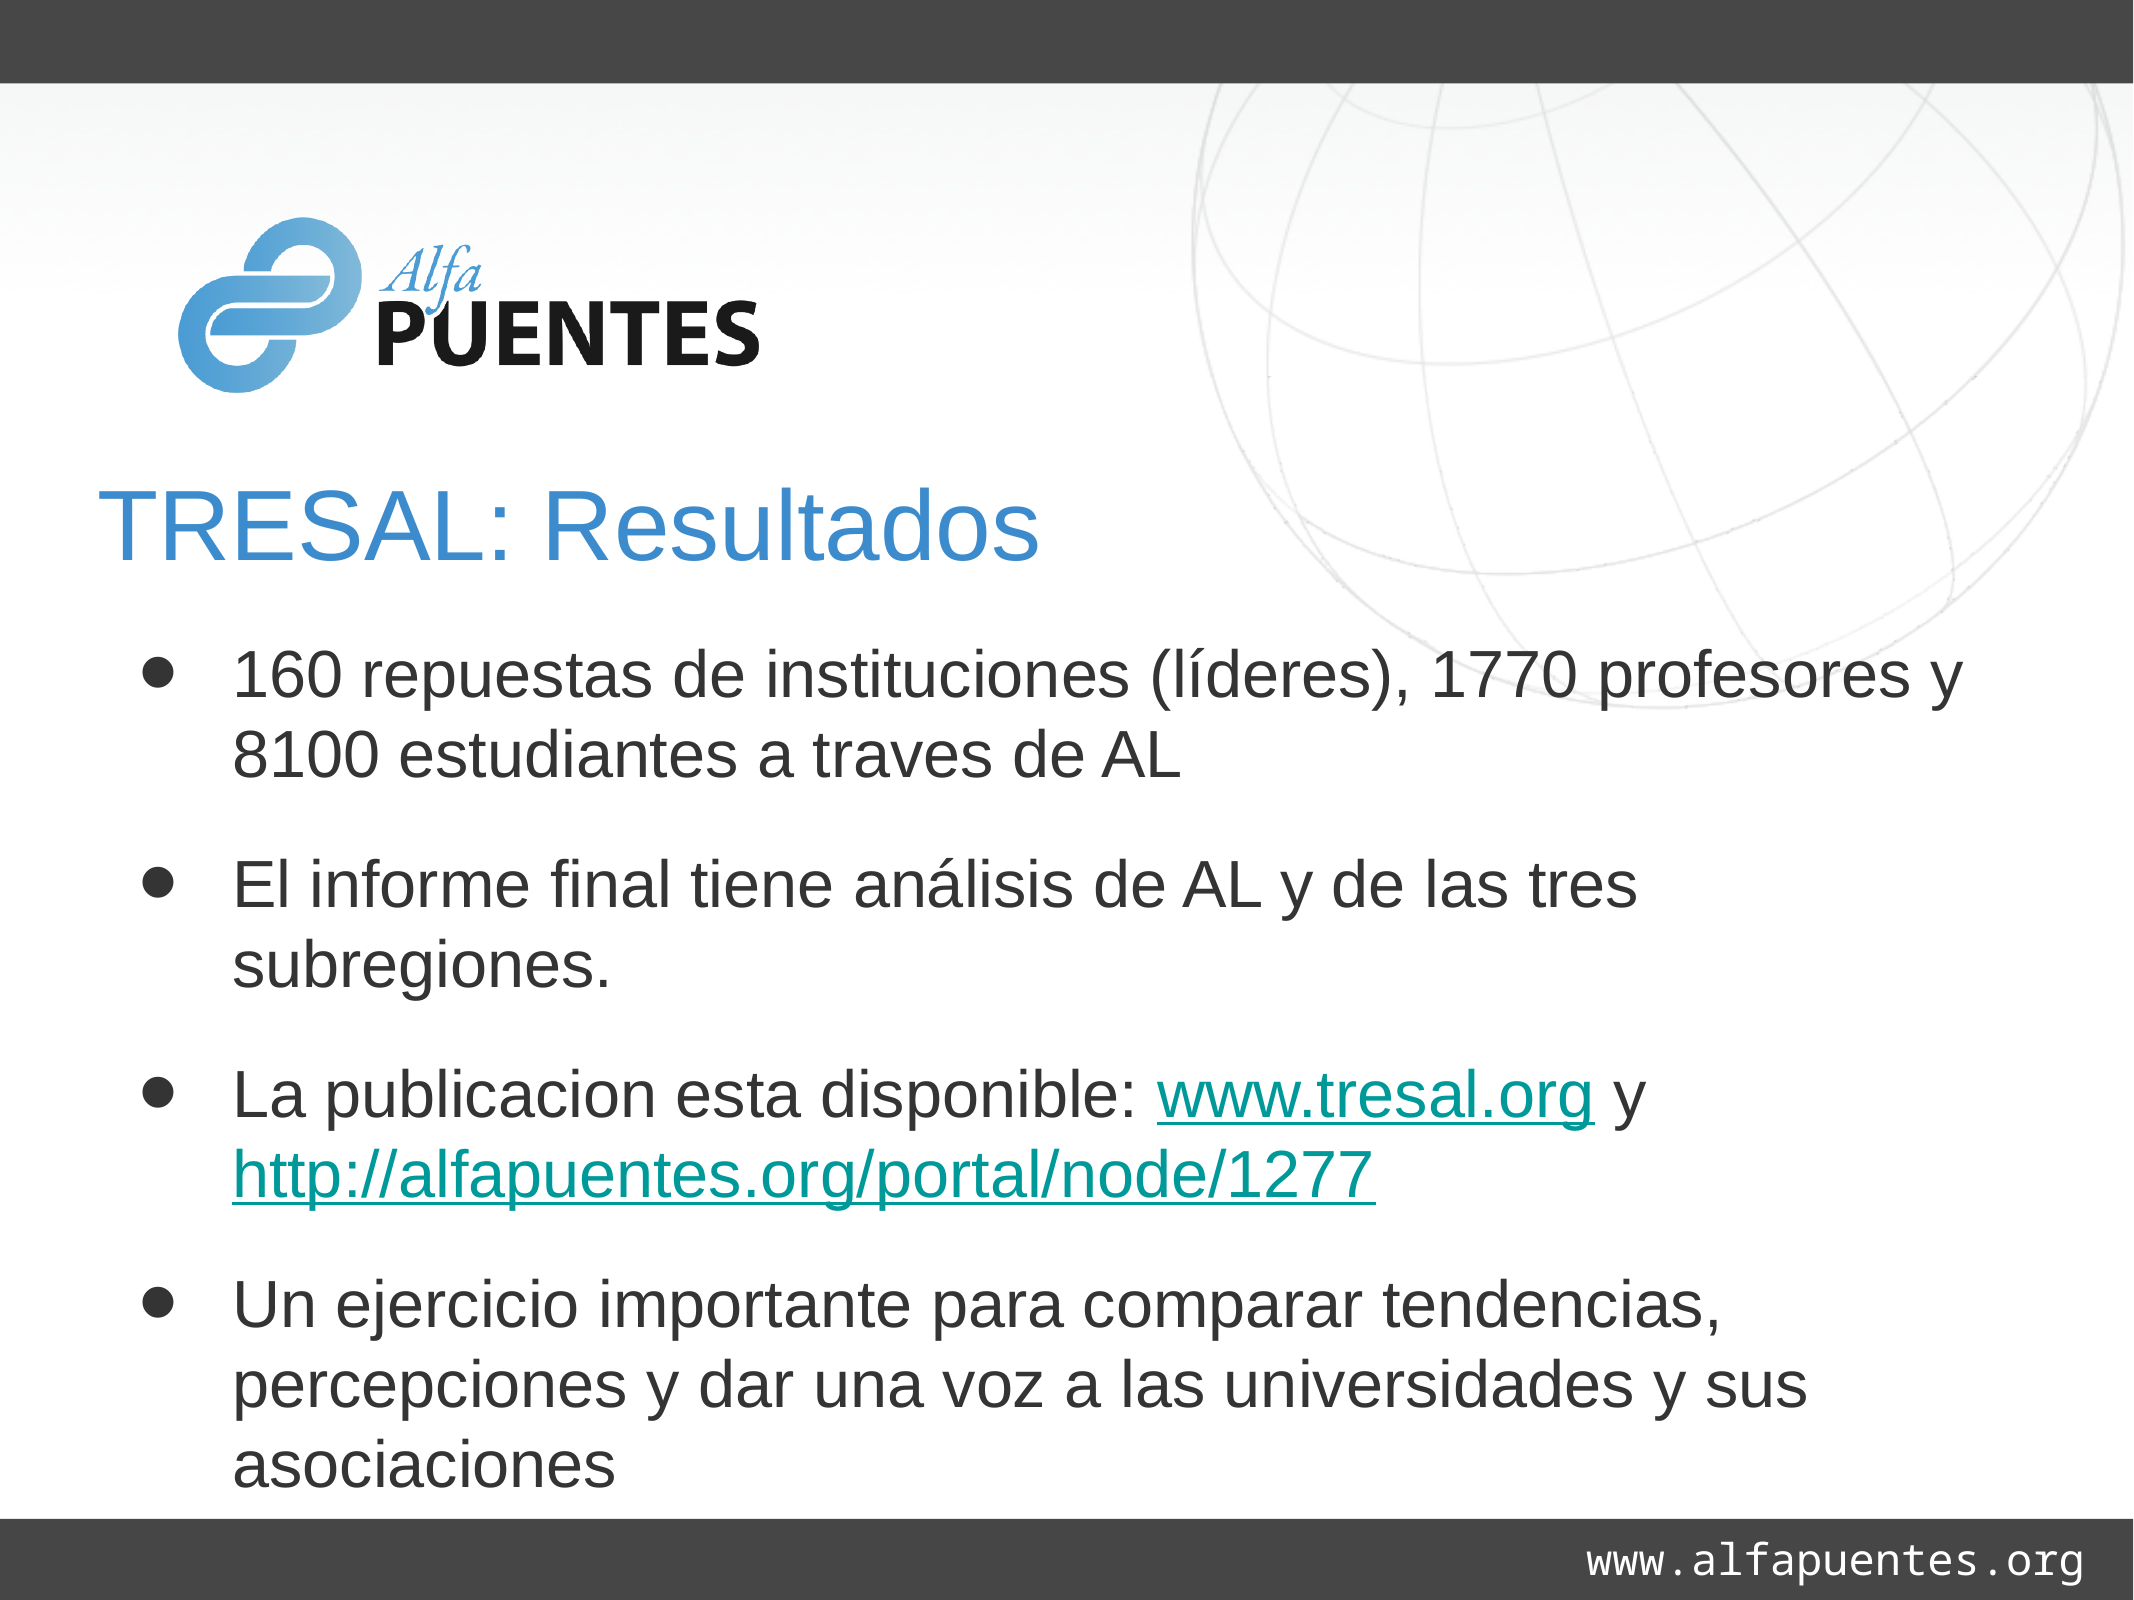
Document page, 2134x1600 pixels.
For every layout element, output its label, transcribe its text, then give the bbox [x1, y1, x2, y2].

title TRESAL: Resultados [89, 445, 2043, 597]
list 160 repuestas de instituciones (líderes), 1770 profesores y 8100 estudiantes a traves de AL El informe final tiene análisis de AL y de las tres subregiones. La publicacion esta disponible: www.tresal.org y http://alfapuentes.org/portal/node/1277 Un ejercicio importante para comparar tendencias, percepciones y dar una voz a las universidades y sus asociaciones [85, 622, 2039, 1600]
picture [0, 84, 2134, 723]
